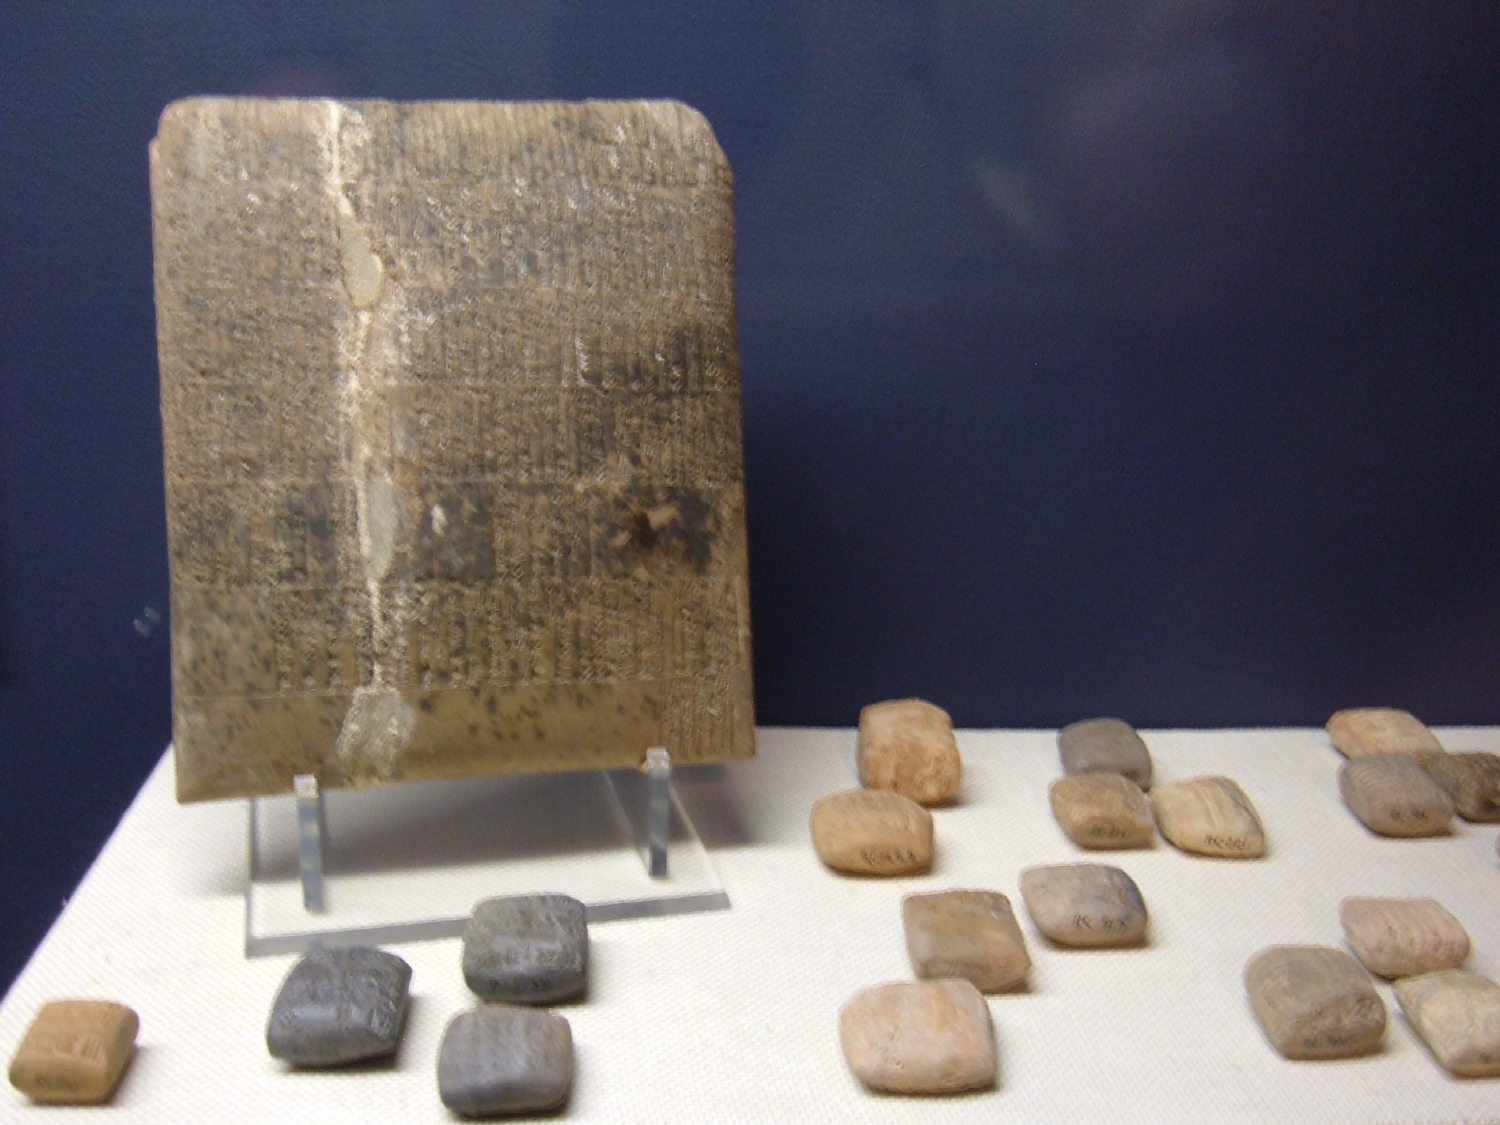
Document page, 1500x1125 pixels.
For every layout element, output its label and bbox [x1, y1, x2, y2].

list [0, 0, 1500, 1125]
